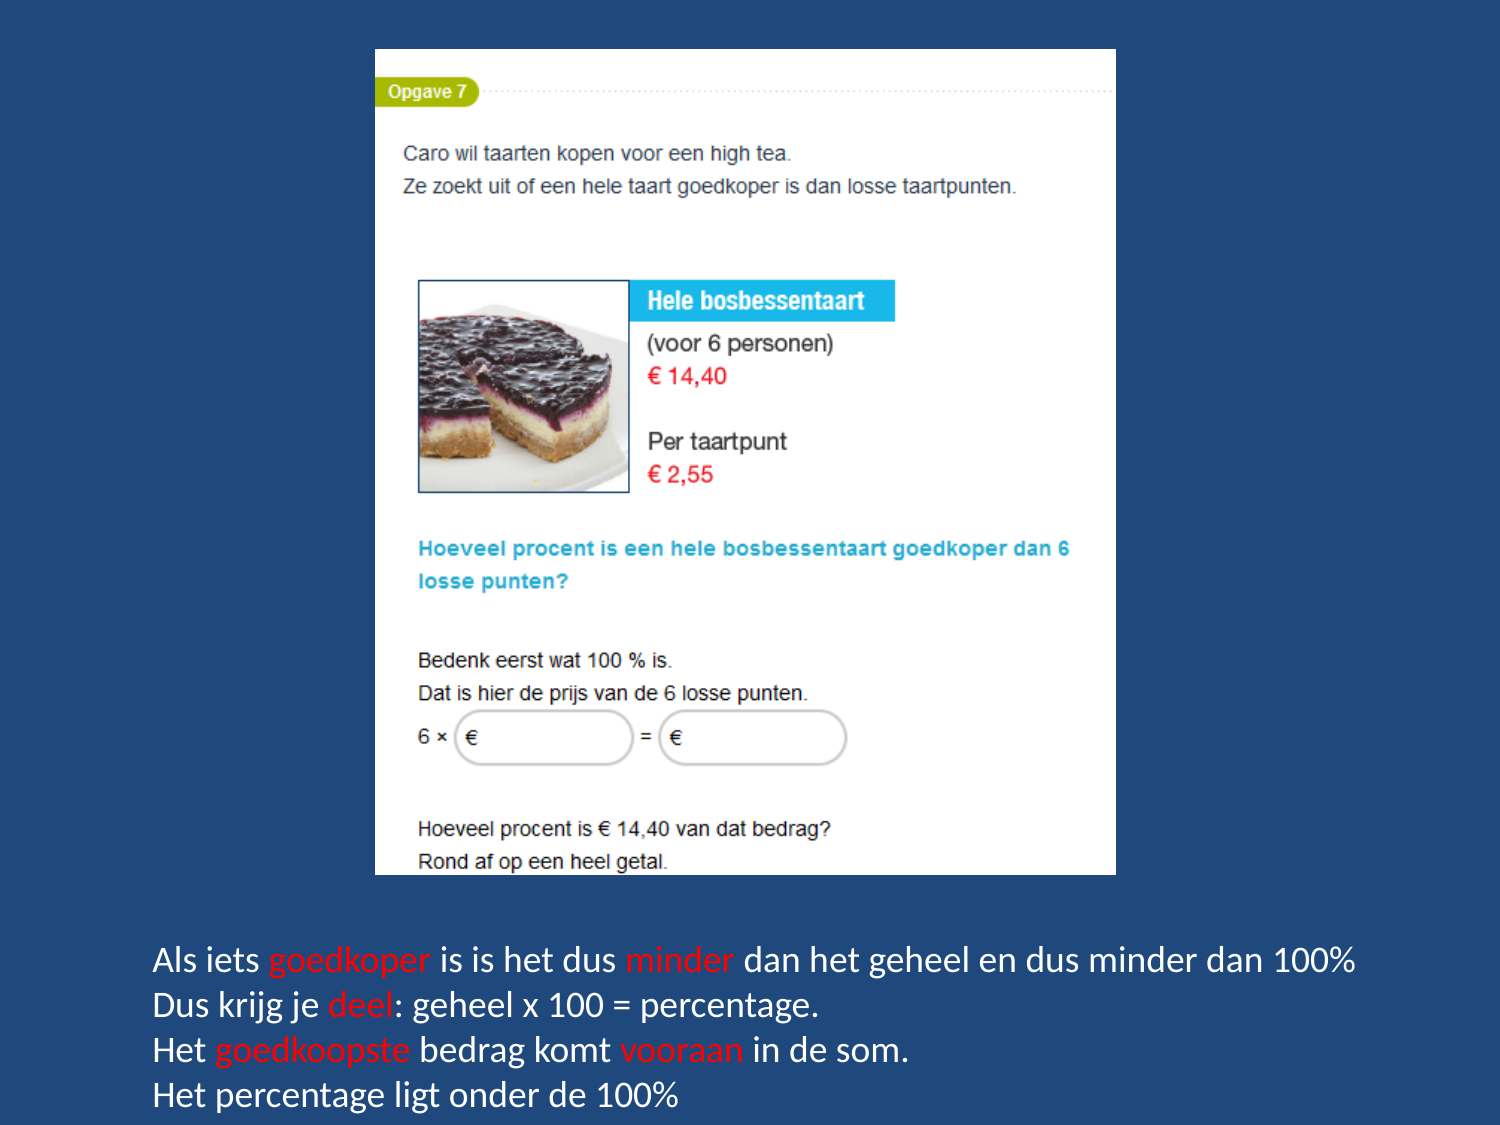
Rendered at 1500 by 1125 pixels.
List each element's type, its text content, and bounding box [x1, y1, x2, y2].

text_box Als iets goedkoper is is het dus minder dan het geheel en dus minder dan 100% Dus krijg je deel: geheel x 100 = percentage. Het goedkoopste bedrag komt vooraan in de som. Het percentage ligt onder de 100% [137, 928, 1386, 1123]
picture [374, 49, 1116, 876]
